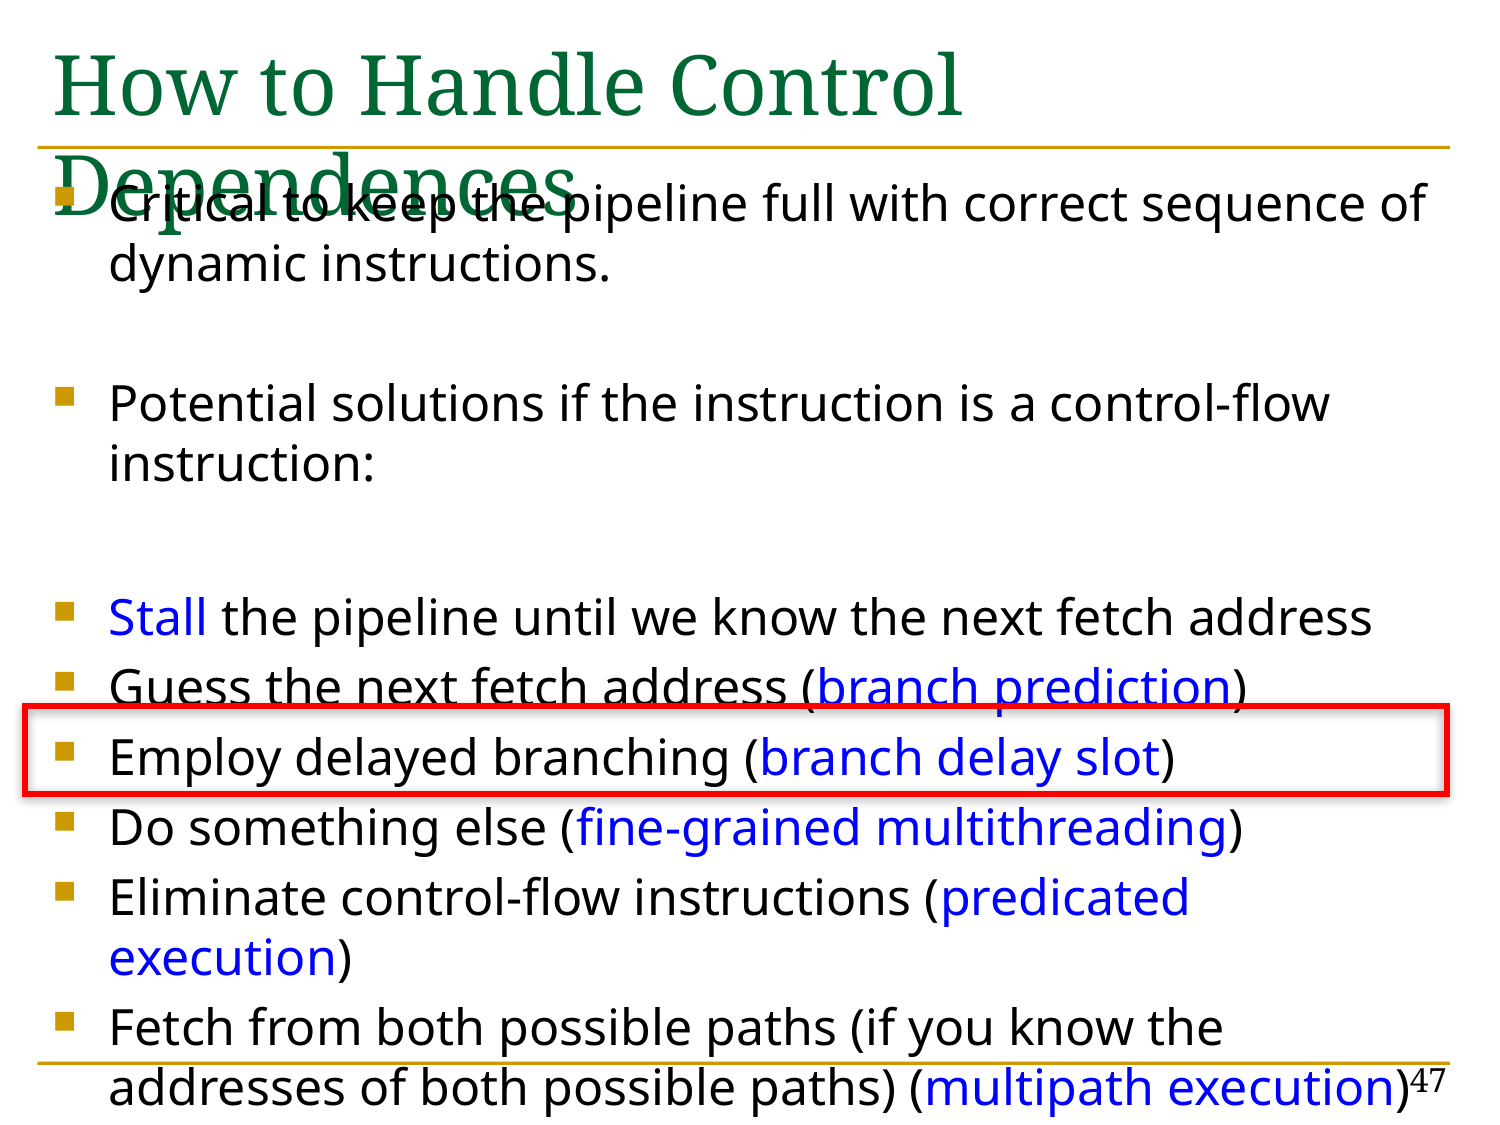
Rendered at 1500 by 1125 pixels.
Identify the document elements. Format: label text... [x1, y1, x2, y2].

list Critical to keep the pipeline full with correct sequence of dynamic instructions. Potential solutions if the instruction is a control-flow instruction: Stall the pipeline until we know the next fetch address Guess the next fetch address (branch prediction) Employ delayed branching (branch delay slot) Do something else (fine-grained multithreading) Eliminate control-flow instructions (predicated execution) Fetch from both possible paths (if you know the addresses of both possible paths) (multipath execution) [37, 163, 1450, 706]
list Critical to keep the pipeline full with correct sequence of dynamic instructions. Potential solutions if the instruction is a control-flow instruction: Stall the pipeline until we know the next fetch address Guess the next fetch address (branch prediction) Employ delayed branching (branch delay slot) Do something else (fine-grained multithreading) Eliminate control-flow instructions (predicated execution) Fetch from both possible paths (if you know the addresses of both possible paths) (multipath execution) [37, 800, 1450, 1016]
text_box [24, 706, 1448, 794]
slide_number 47 [1111, 1036, 1462, 1112]
title How to Handle Control Dependences [37, 24, 1450, 163]
